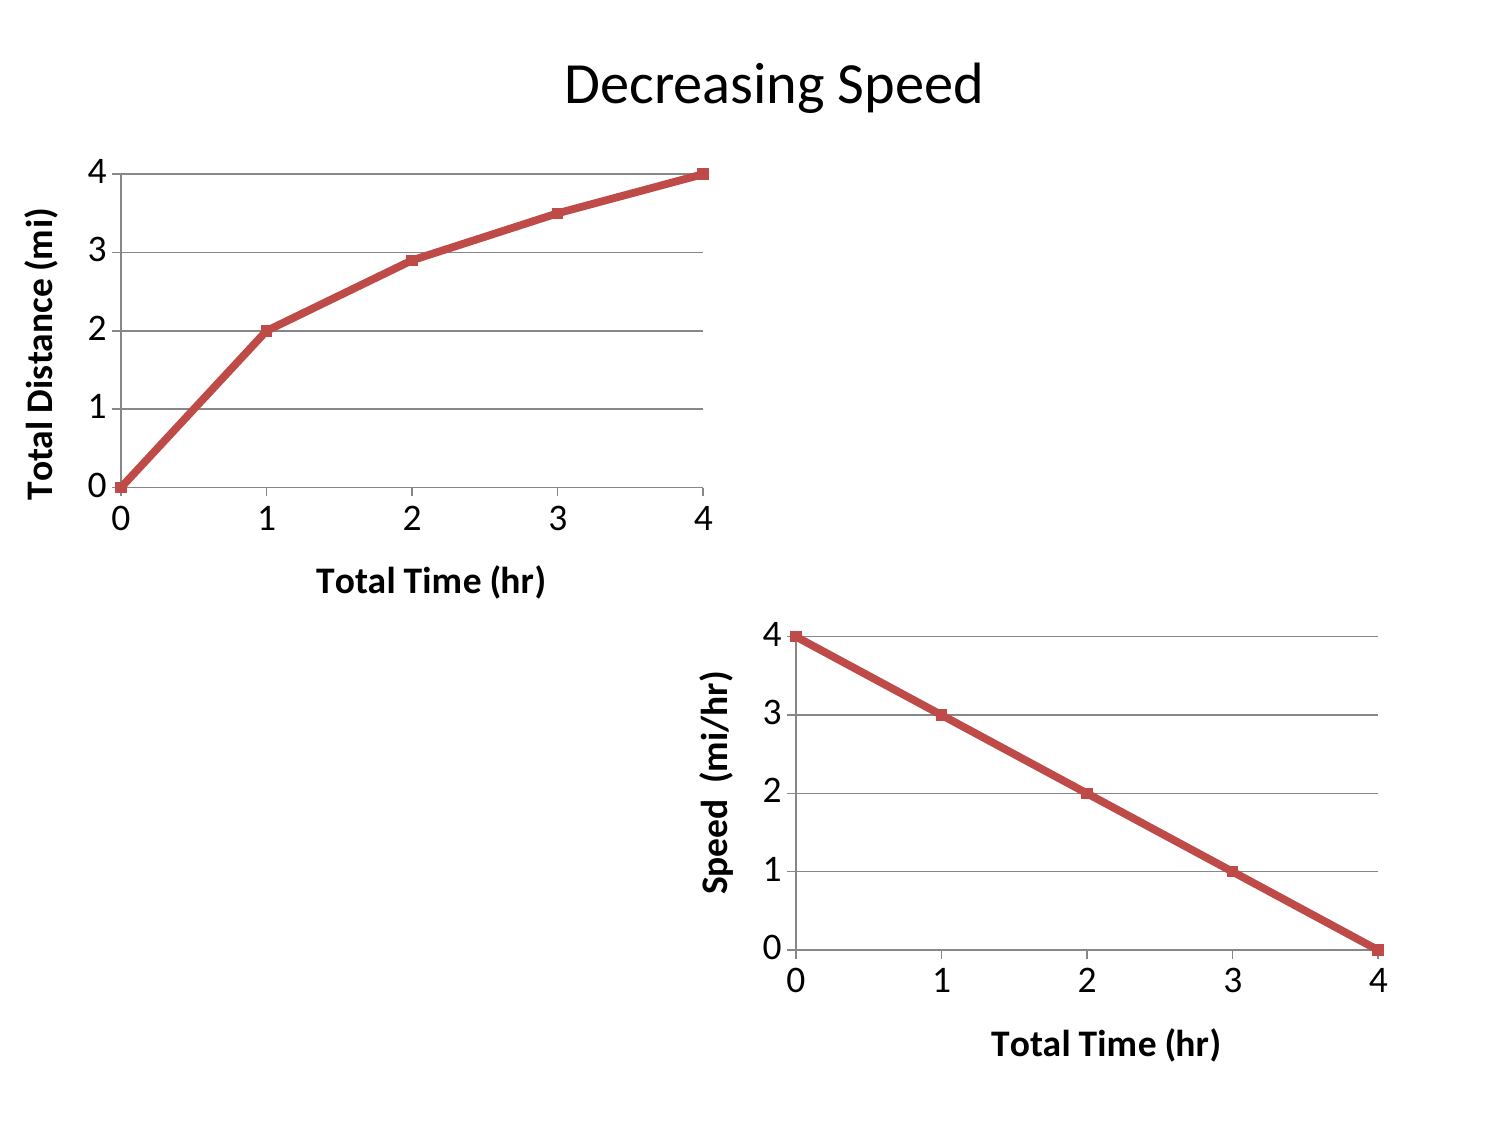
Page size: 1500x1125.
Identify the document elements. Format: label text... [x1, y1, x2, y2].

list Decreasing Speed [549, 37, 1213, 138]
chart [0, 137, 1401, 1080]
